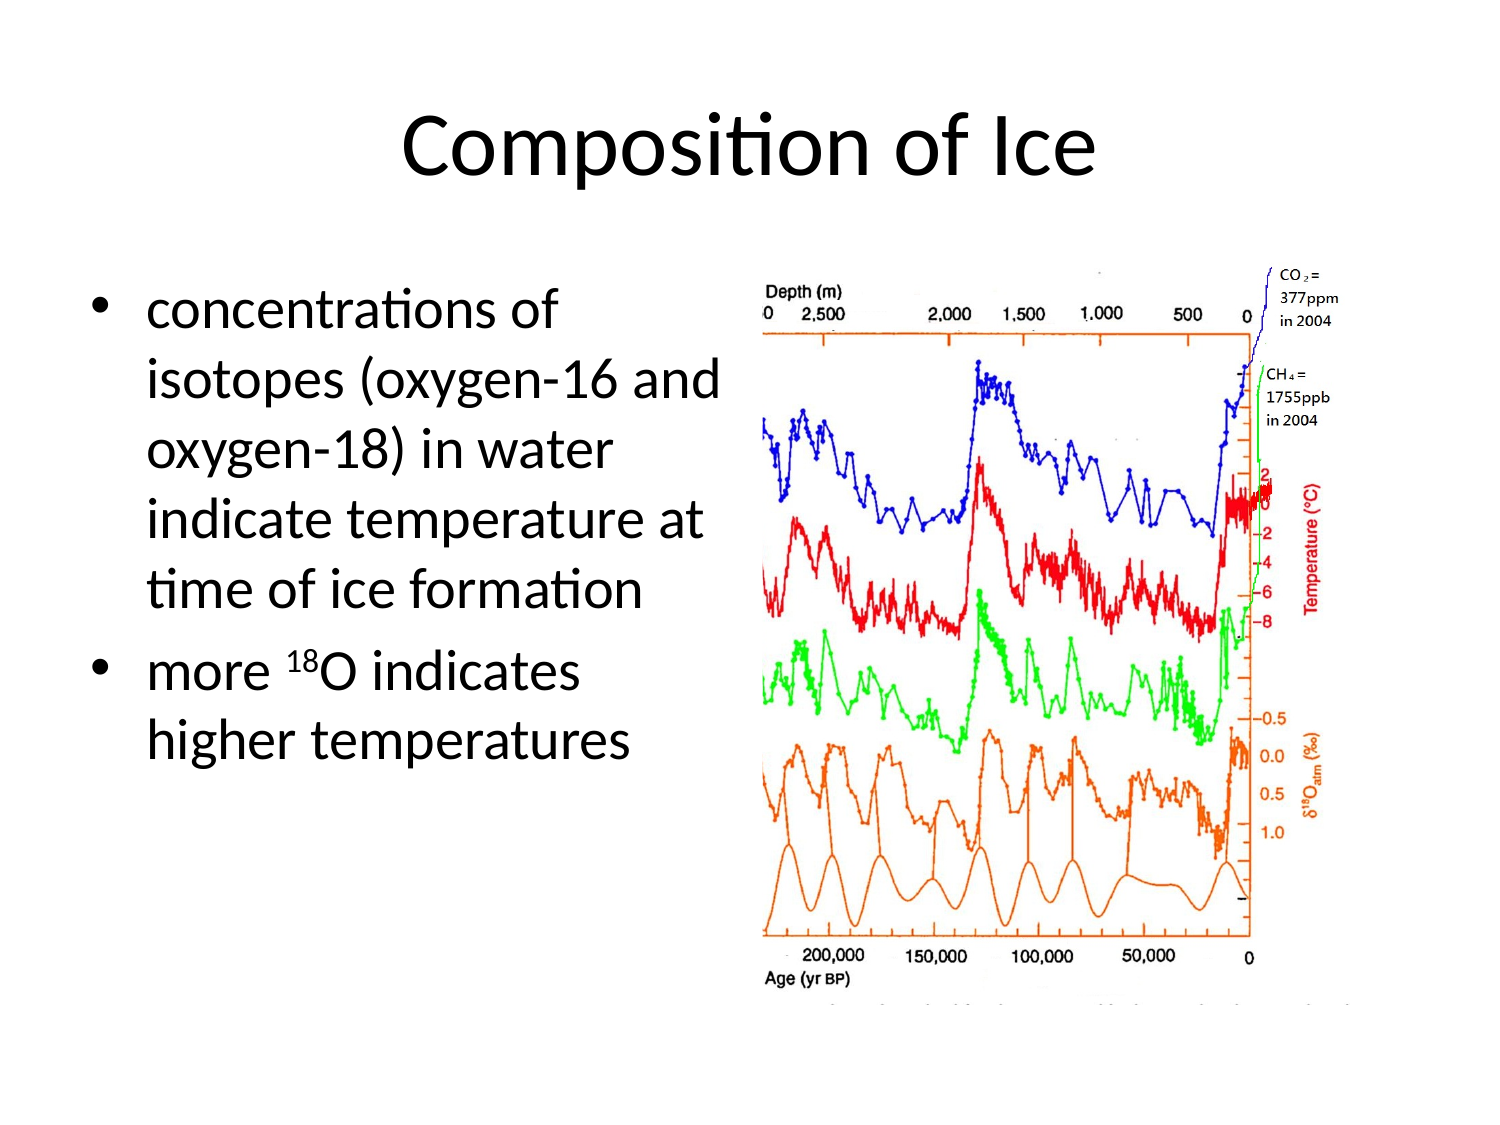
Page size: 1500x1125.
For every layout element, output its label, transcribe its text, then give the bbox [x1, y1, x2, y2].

title Composition of Ice [75, 45, 1425, 233]
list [762, 262, 1426, 1006]
list concentrations of isotopes (oxygen-16 and oxygen-18) in water indicate temperature at time of ice formation more 18O indicates higher temperatures [75, 262, 738, 1005]
